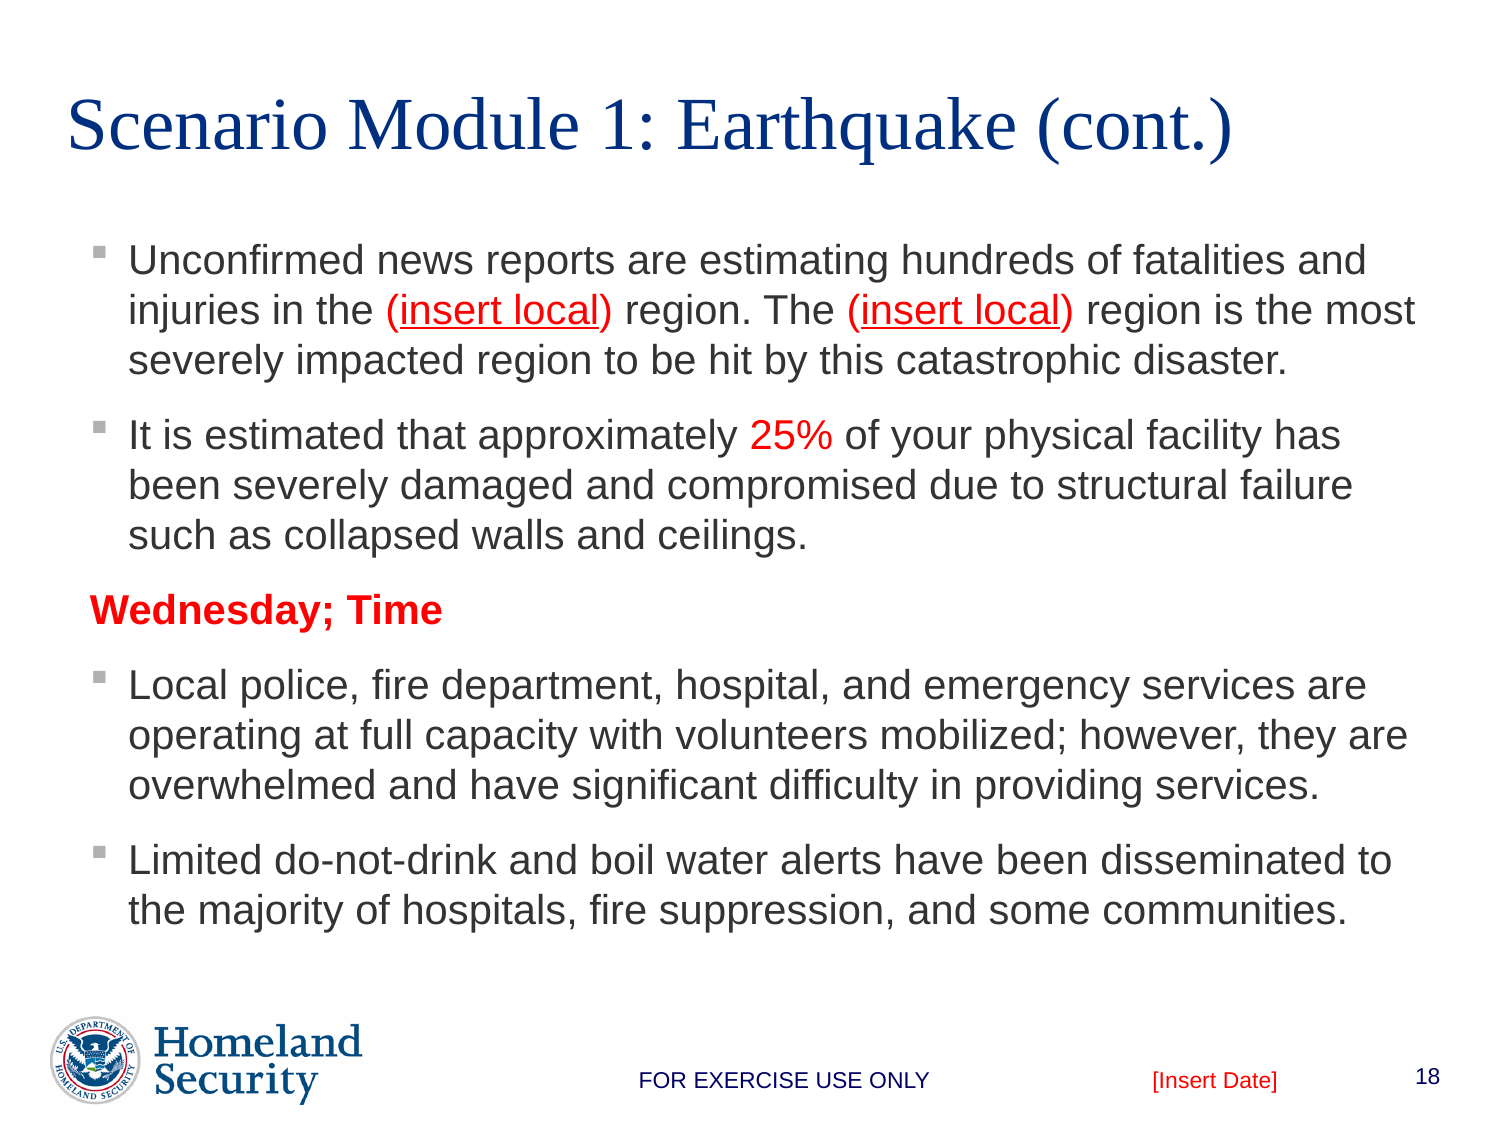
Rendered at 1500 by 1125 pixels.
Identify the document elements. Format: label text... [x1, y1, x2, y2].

list Unconfirmed news reports are estimating hundreds of fatalities and injuries in the (insert local) region. The (insert local) region is the most severely impacted region to be hit by this catastrophic disaster. It is estimated that approximately 25% of your physical facility has been severely damaged and compromised due to structural failure such as collapsed walls and ceilings. Wednesday; Time Local police, fire department, hospital, and emergency services are operating at full capacity with volunteers mobilized; however, they are overwhelmed and have significant difficulty in providing services. Limited do-not-drink and boil water alerts have been disseminated to the majority of hospitals, fire suppression, and some communities. [75, 224, 1438, 968]
slide_number 18 [1399, 1053, 1476, 1097]
picture [50, 1016, 363, 1105]
title Scenario Module 1: Earthquake (cont.) [51, 0, 1278, 173]
